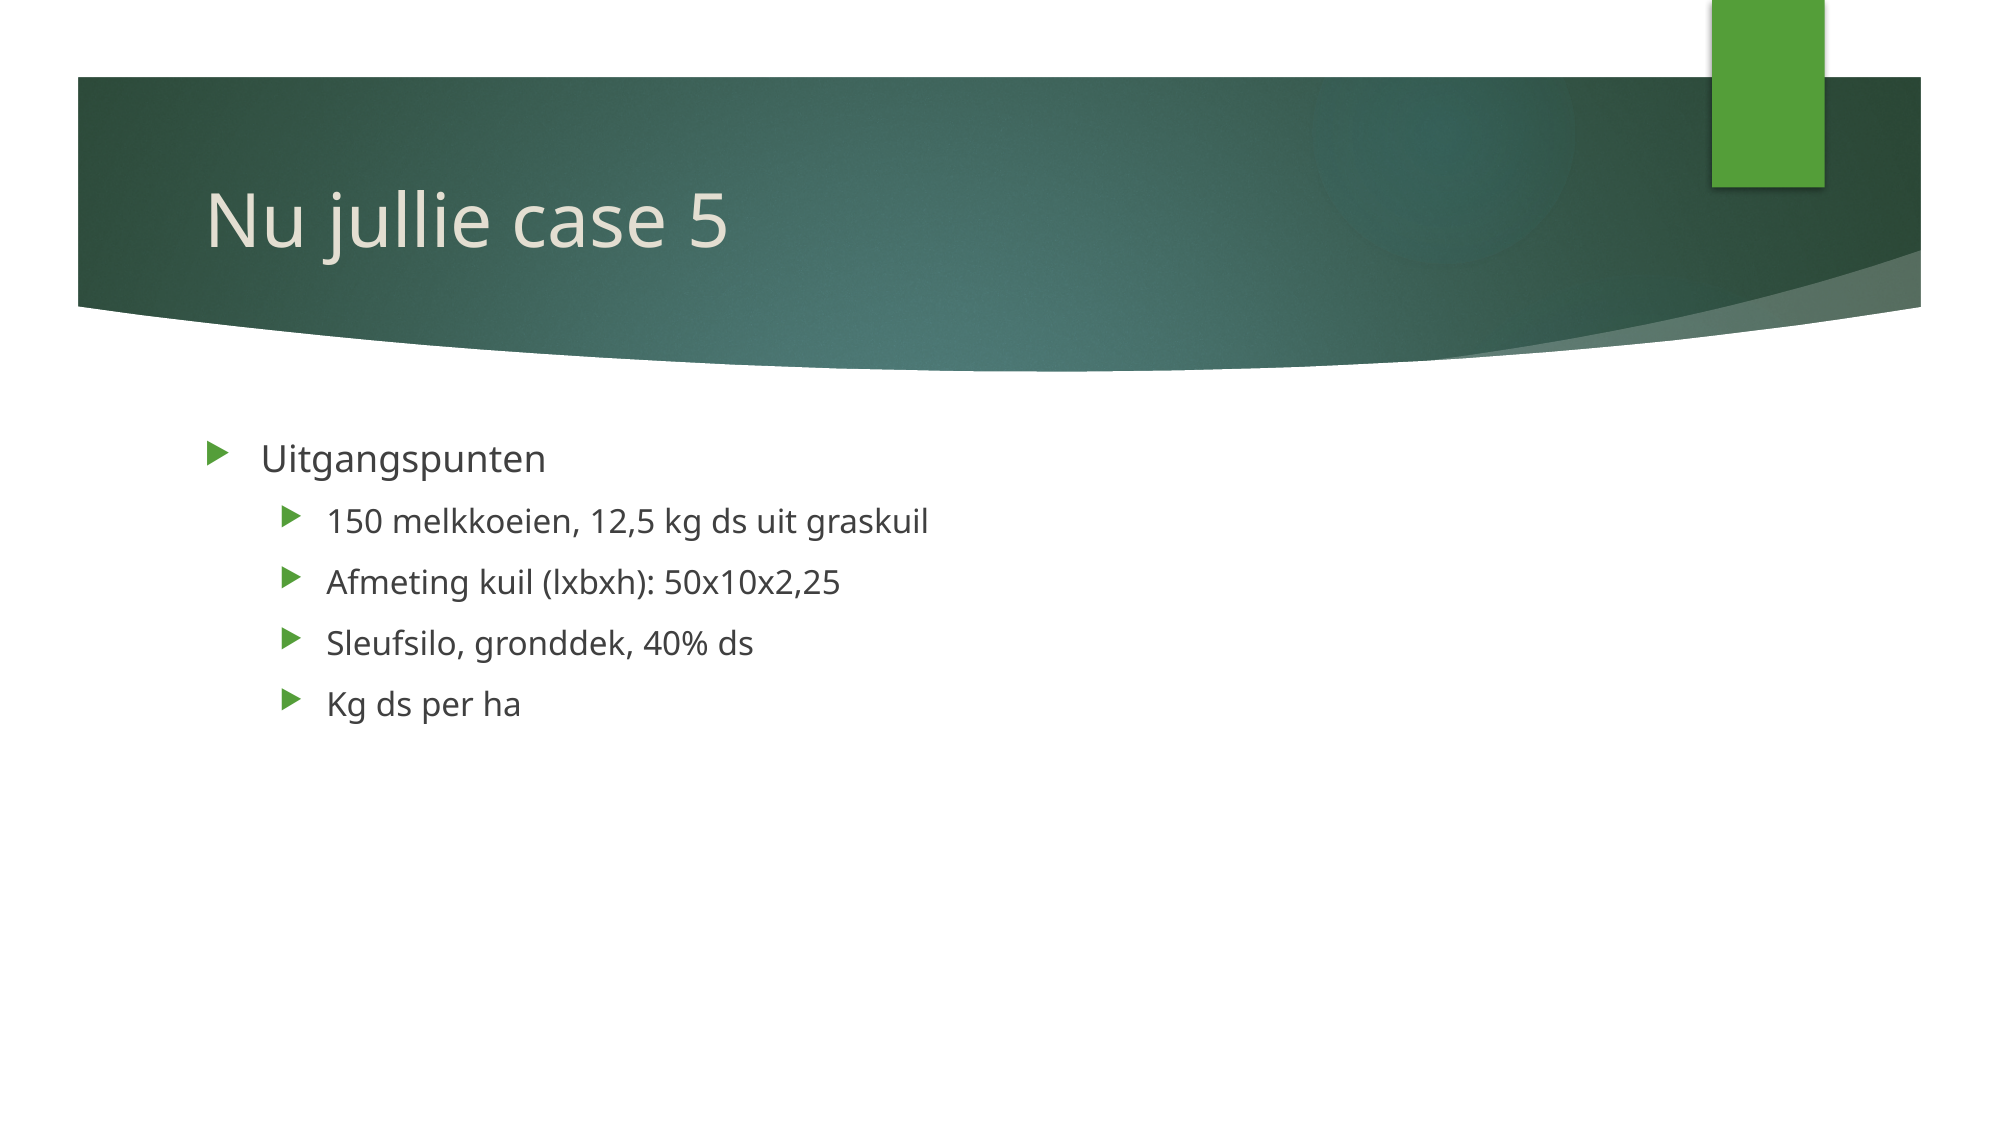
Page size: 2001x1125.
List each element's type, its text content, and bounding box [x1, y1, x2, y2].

title Nu jullie case 5 [189, 159, 1627, 276]
list Uitgangspunten 150 melkkoeien, 12,5 kg ds uit graskuil Afmeting kuil (lxbxh): 50x10x2,25 Sleufsilo, gronddek, 40% ds Kg ds per ha [189, 427, 1638, 988]
